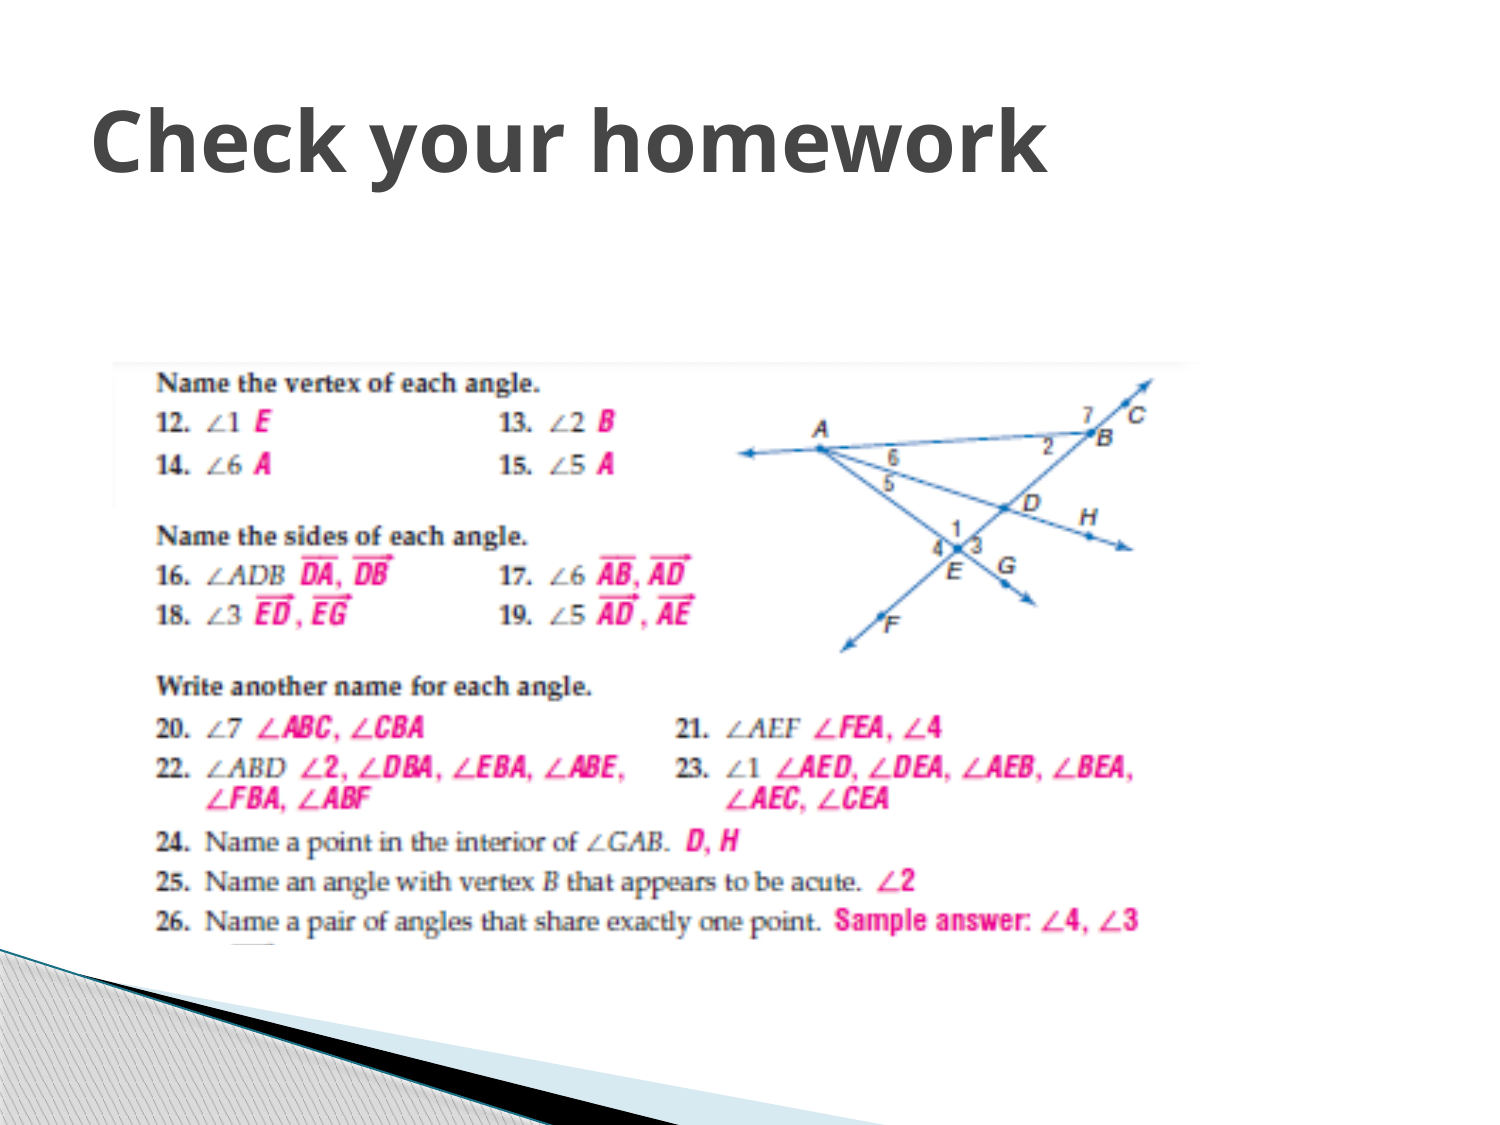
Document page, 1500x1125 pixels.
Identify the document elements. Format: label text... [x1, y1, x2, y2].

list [112, 362, 1213, 946]
title Check your homework [75, 45, 1425, 233]
